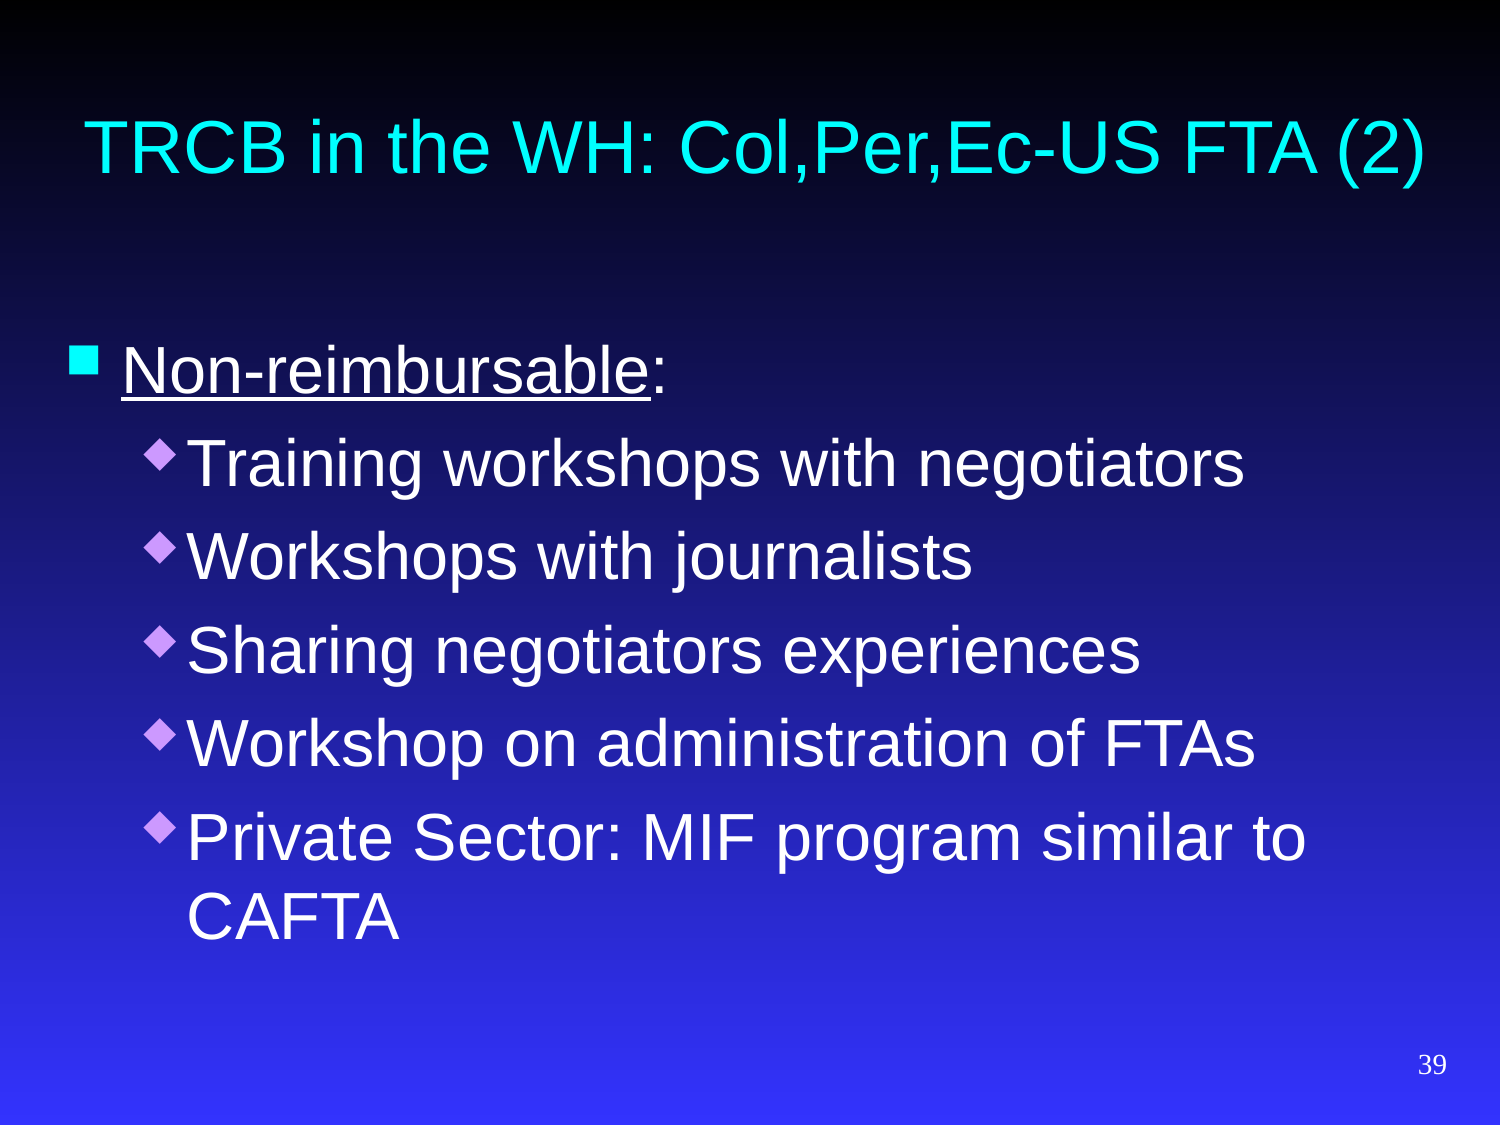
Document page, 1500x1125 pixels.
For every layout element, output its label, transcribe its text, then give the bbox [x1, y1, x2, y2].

title TRCB in the WH: Col,Per,Ec-US FTA (2) [49, 49, 1463, 238]
slide_number 39 [1149, 1063, 1463, 1101]
list Non-reimbursable: Training workshops with negotiators Workshops with journalists Sharing negotiators experiences Workshop on administration of FTAs Private Sector: MIF program similar to CAFTA [49, 318, 1468, 1063]
